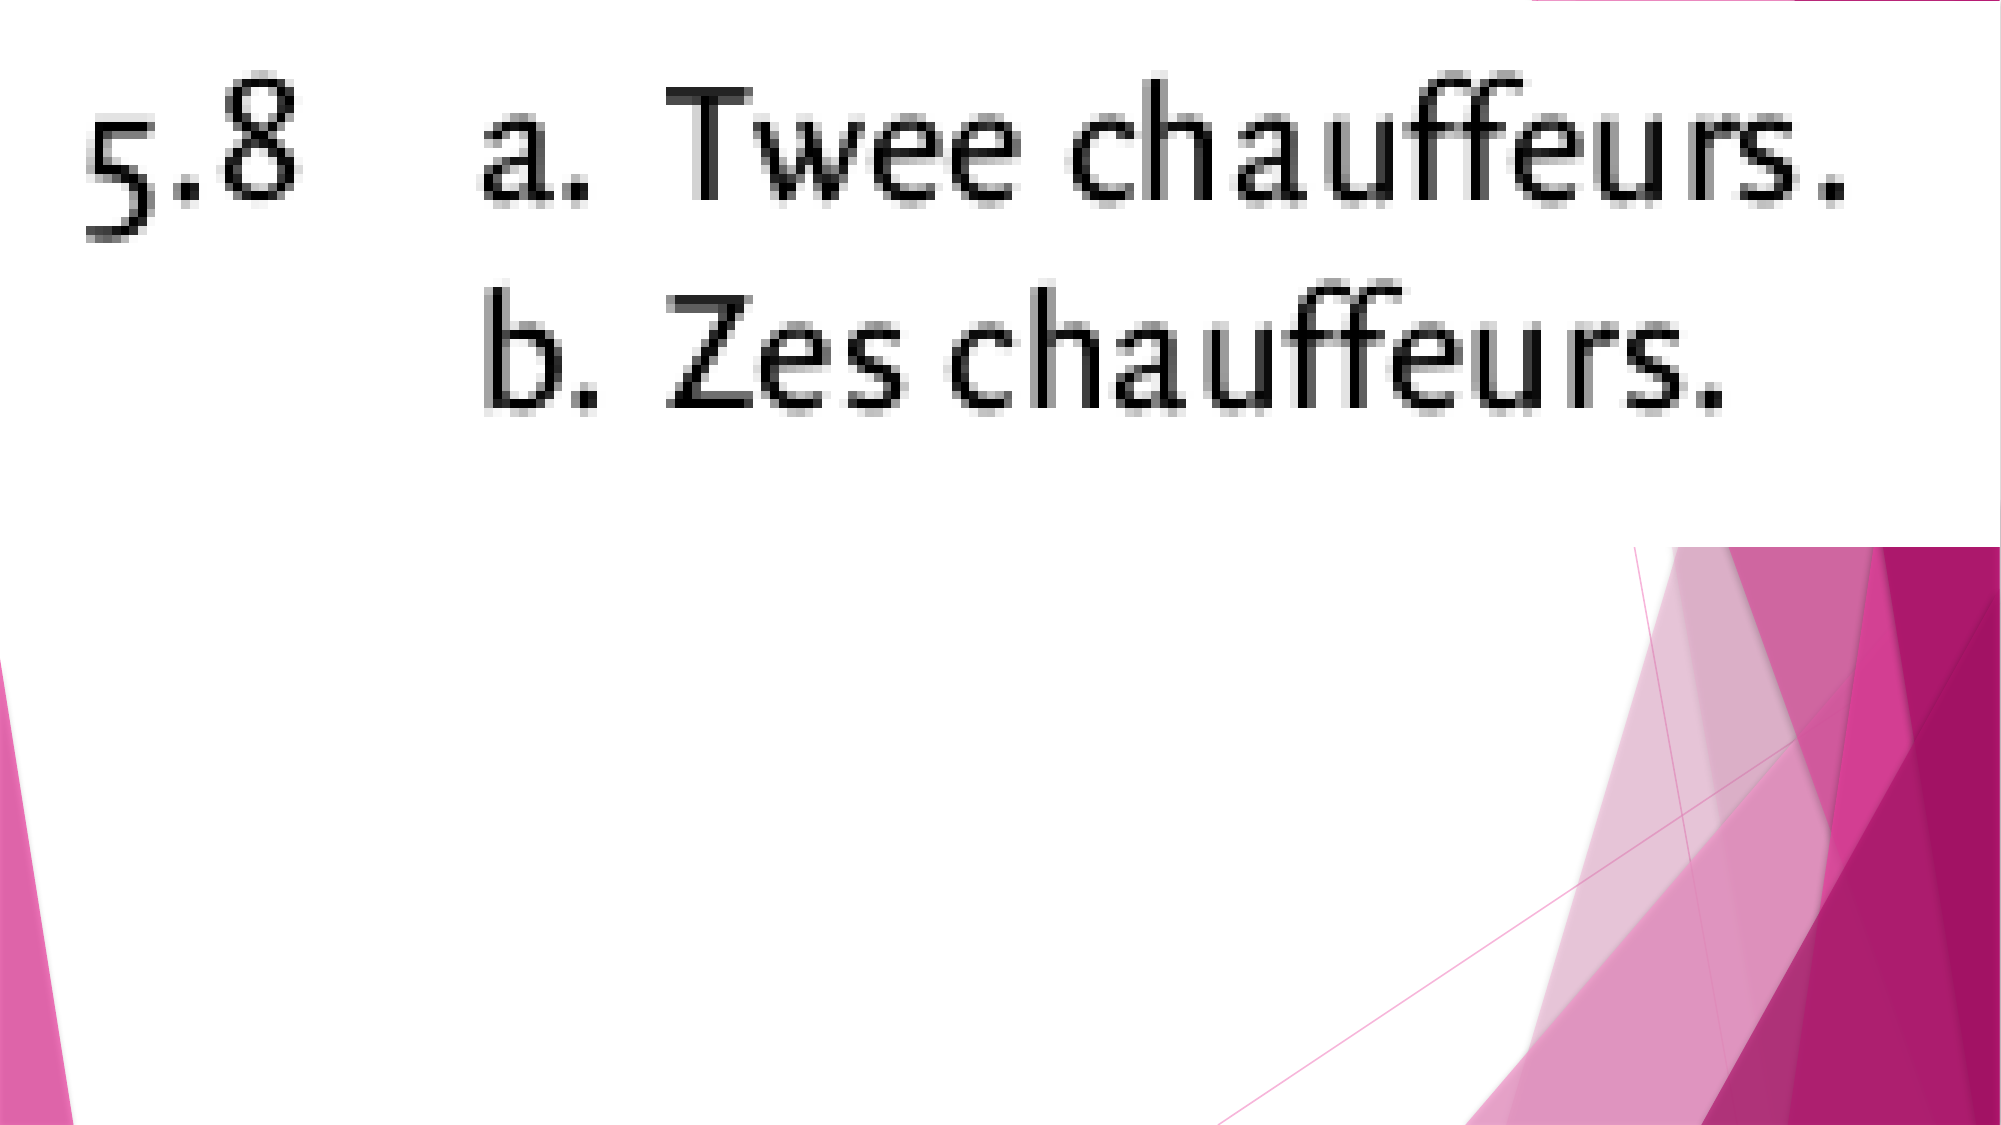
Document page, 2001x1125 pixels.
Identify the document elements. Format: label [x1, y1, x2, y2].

picture [0, 0, 2000, 548]
